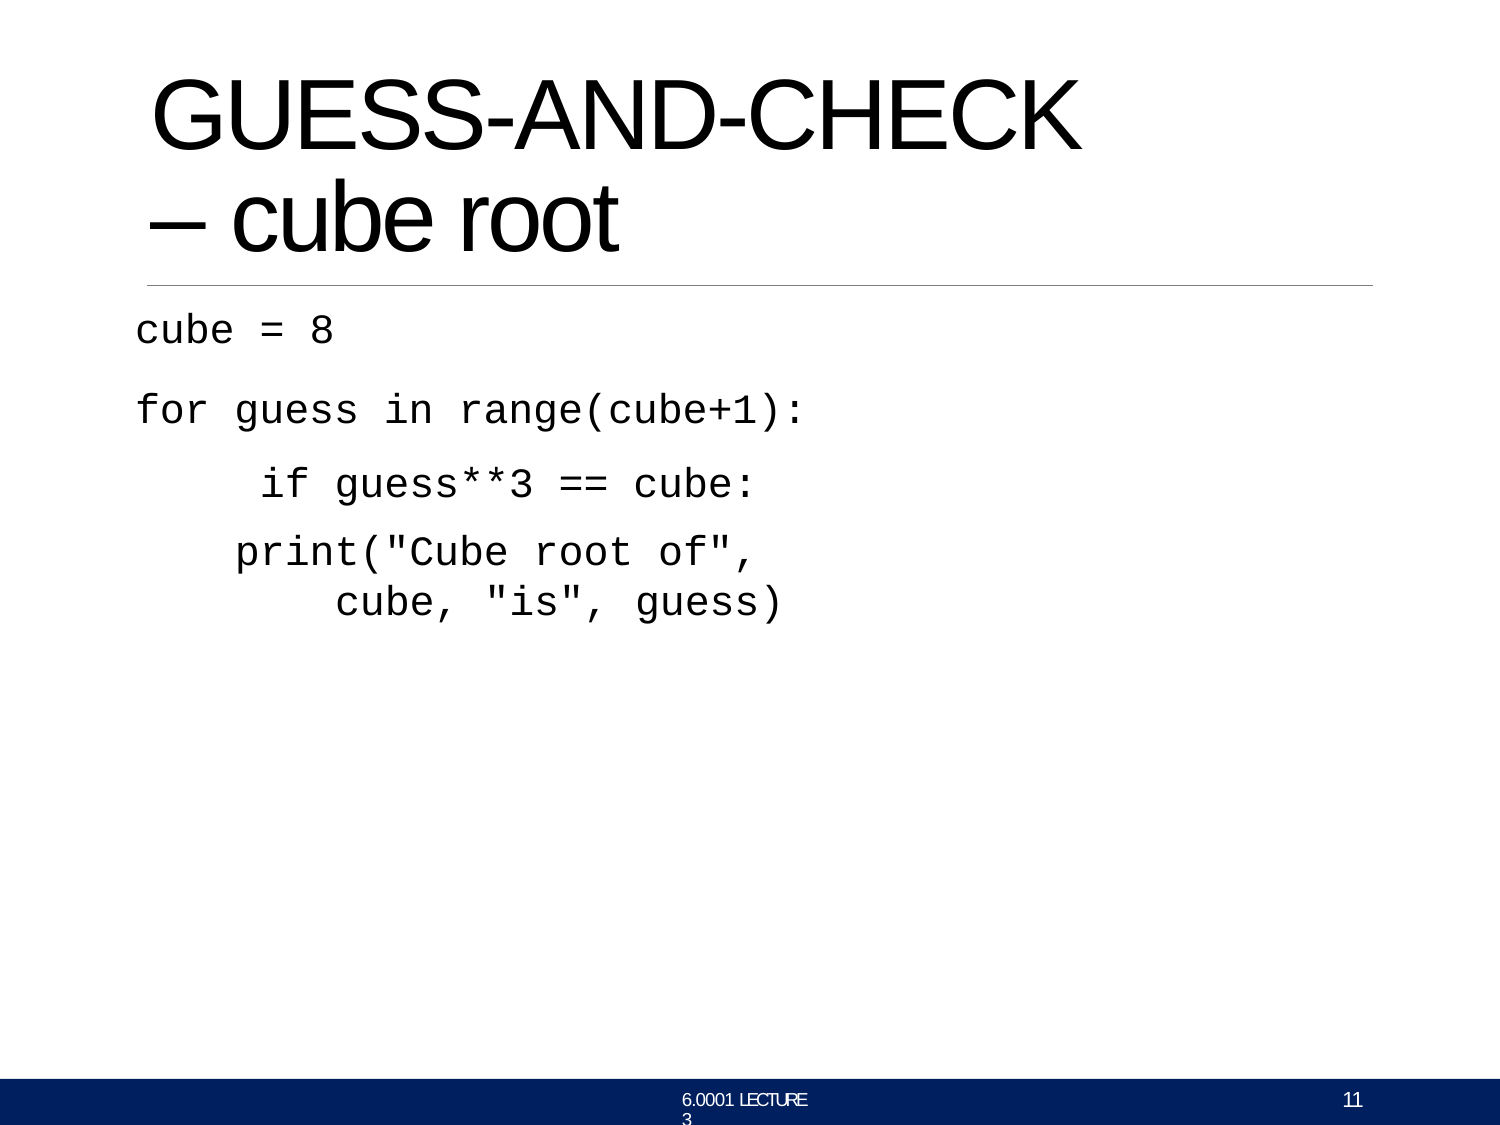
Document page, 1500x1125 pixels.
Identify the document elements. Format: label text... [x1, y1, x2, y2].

footer 6.0001 LECTURE 3 [679, 1090, 821, 1125]
text_box – cube root [147, 149, 625, 272]
slide_number 11 [1338, 1088, 1369, 1125]
title GUESS-AND-CHECK [147, 47, 1500, 238]
text_box cube = 8 for guess in range(cube+1): if guess**3 == cube: print("Cube root of", cube, "is", guess) [132, 275, 1338, 624]
